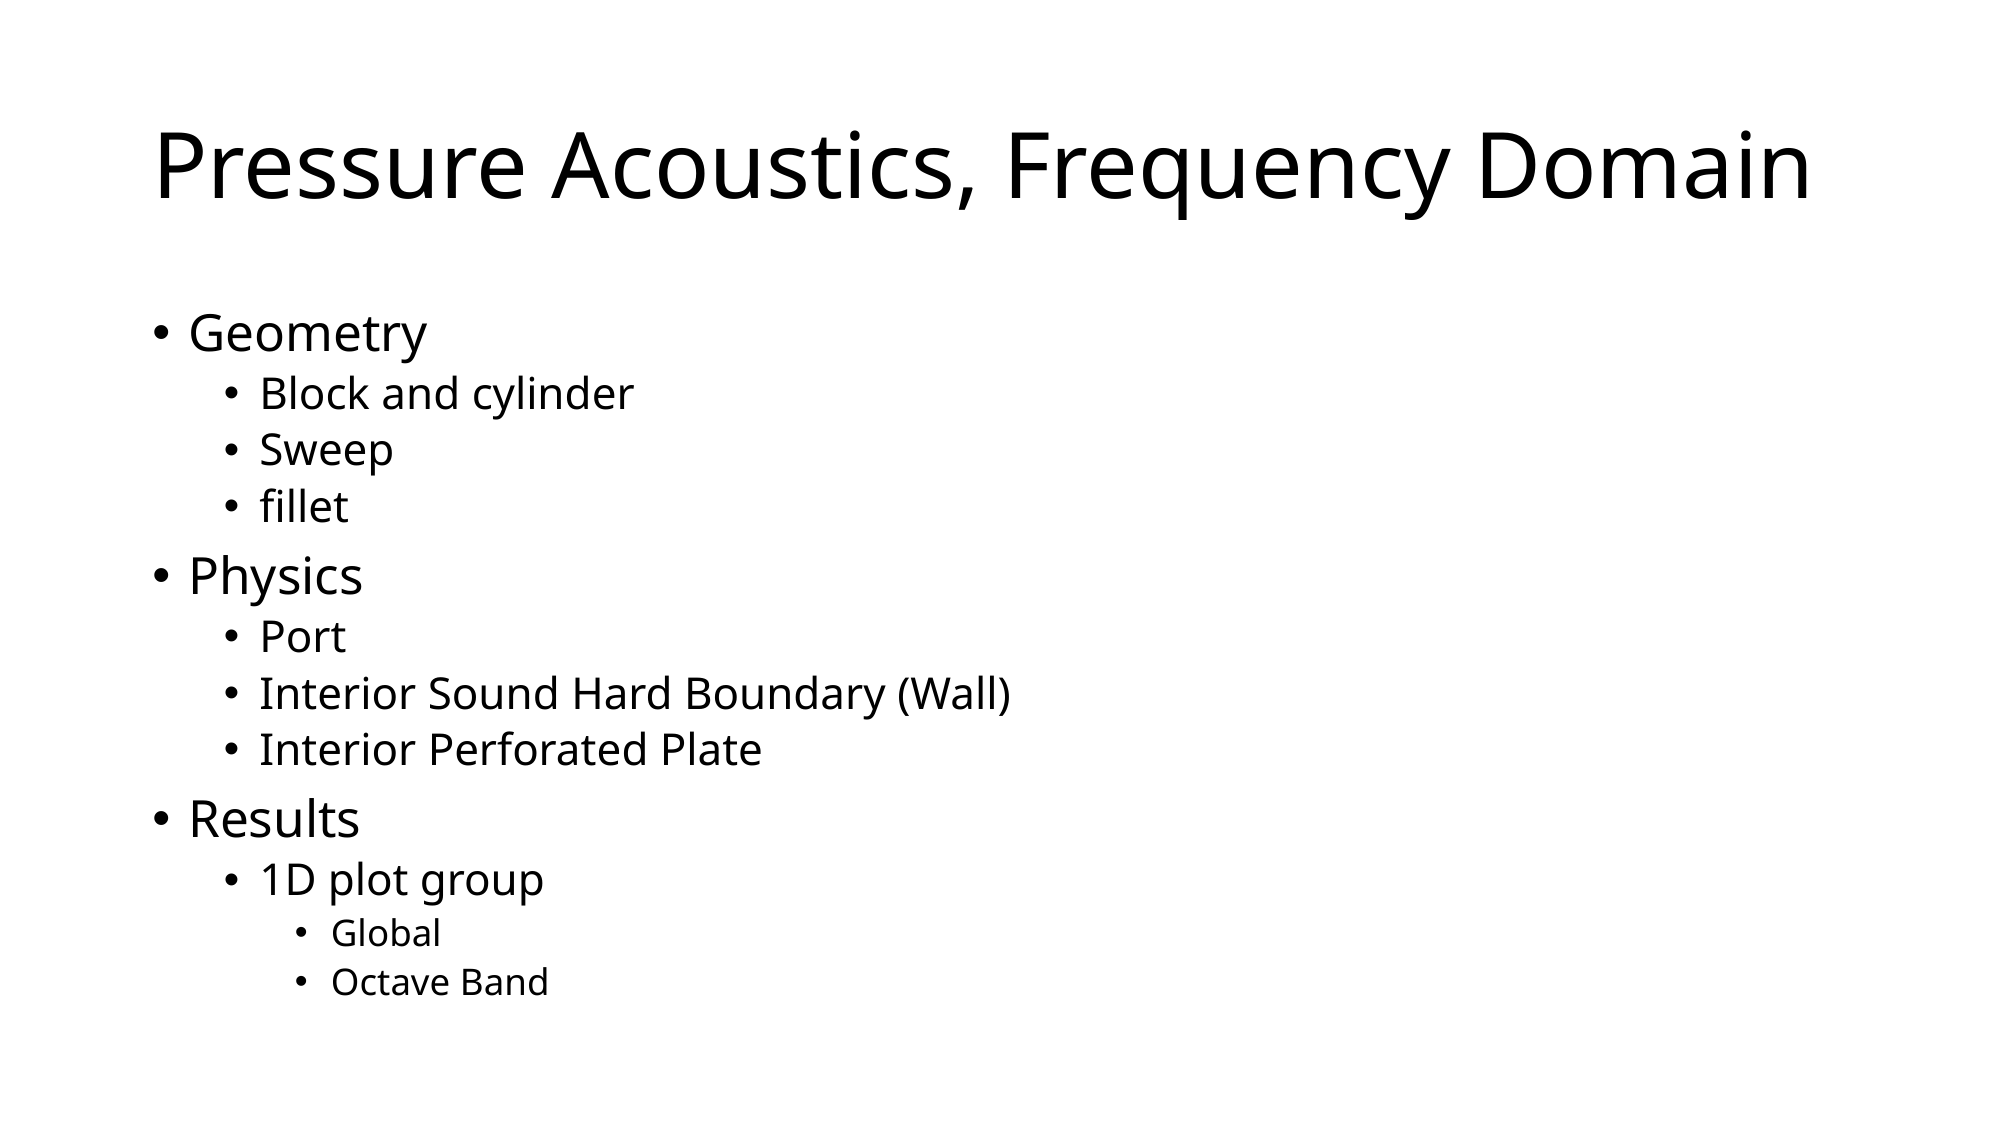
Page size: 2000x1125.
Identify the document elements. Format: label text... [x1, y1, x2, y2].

list Geometry Block and cylinder Sweep fillet Physics Port Interior Sound Hard Boundary (Wall) Interior Perforated Plate Results 1D plot group Global Octave Band [137, 299, 1862, 1014]
title Pressure Acoustics, Frequency Domain [137, 59, 1862, 278]
